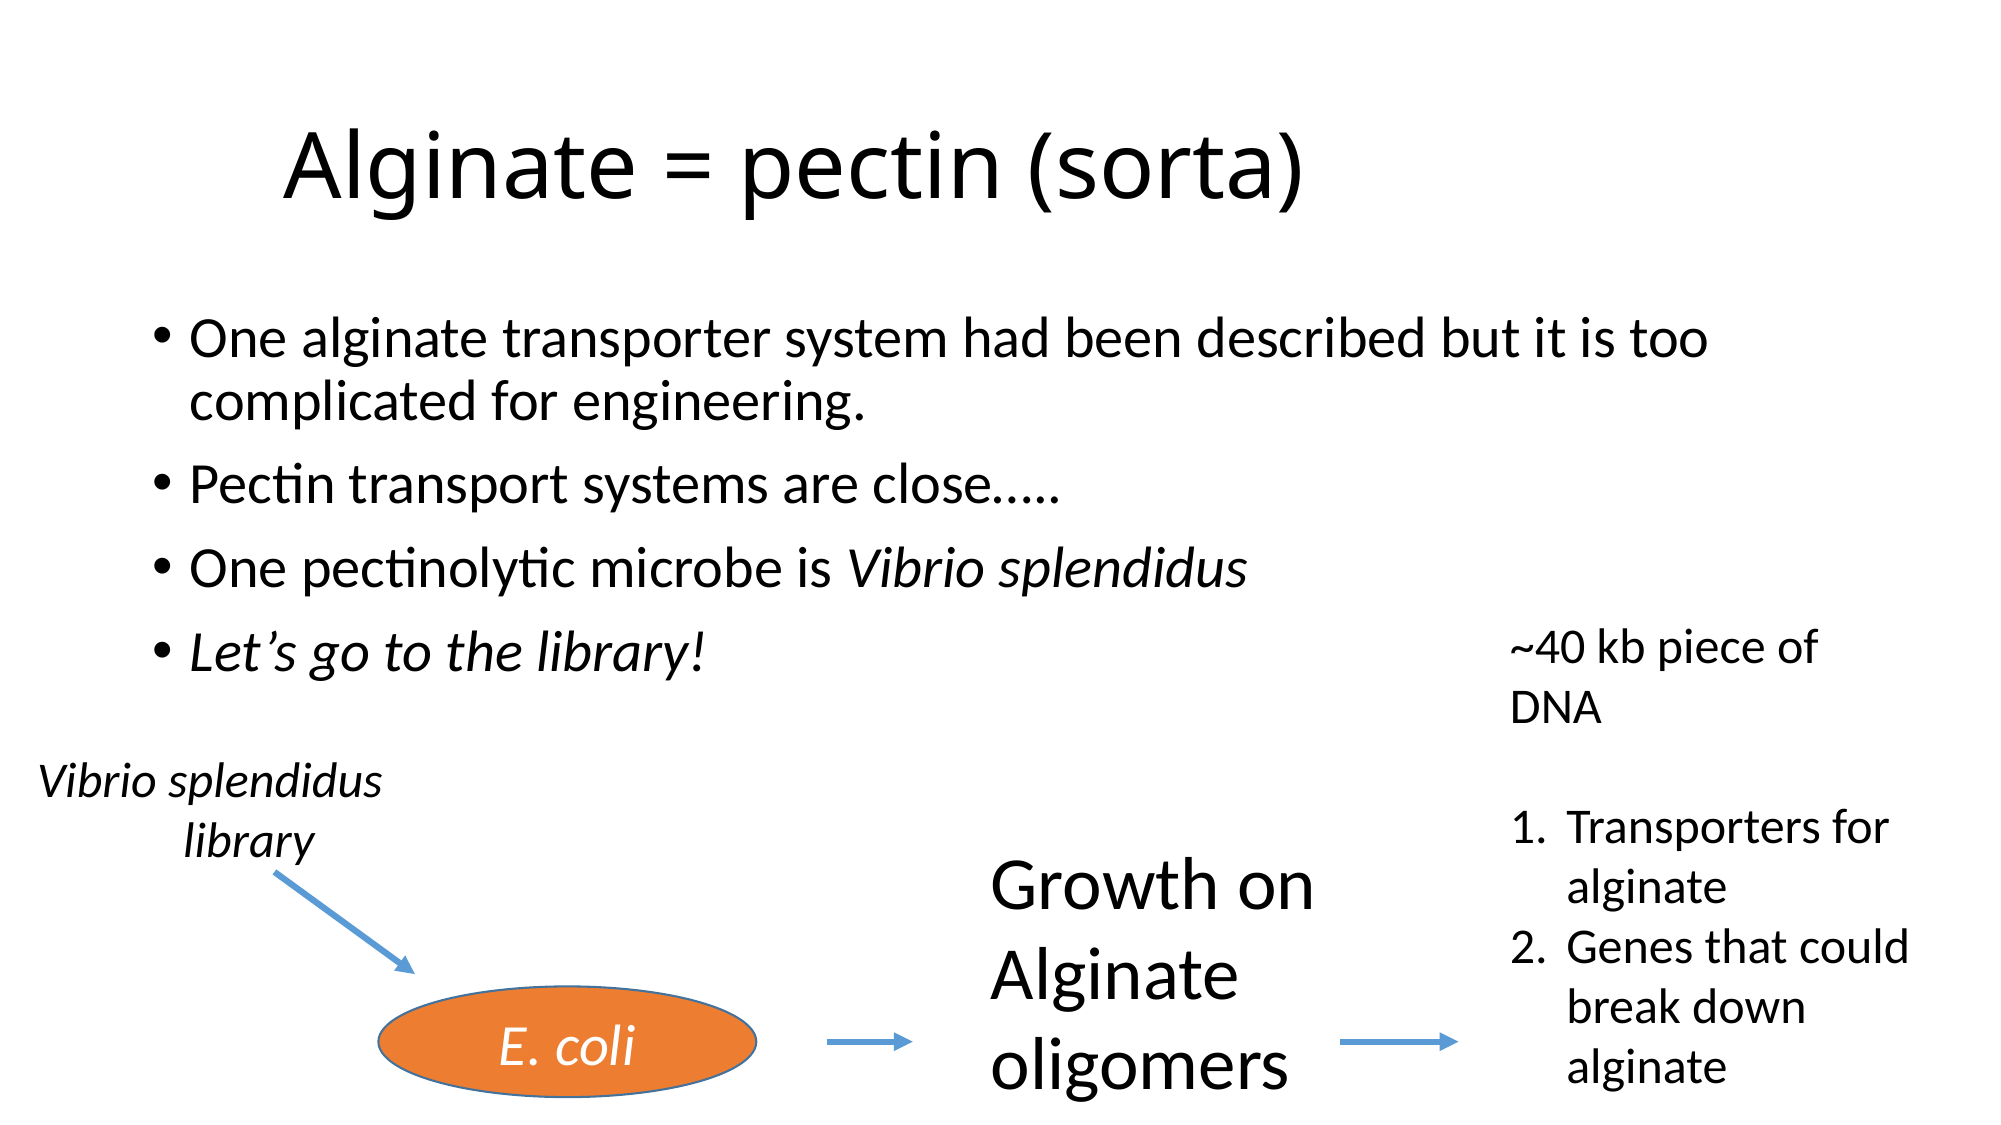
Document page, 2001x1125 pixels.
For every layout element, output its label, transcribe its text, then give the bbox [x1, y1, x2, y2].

title Alginate = pectin (sorta) [268, 59, 1994, 278]
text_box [22, 605, 1930, 1116]
list One alginate transporter system had been described but it is too complicated for engineering. Pectin transport systems are close….. One pectinolytic microbe is Vibrio splendidus Let’s go to the library! [137, 299, 1863, 605]
